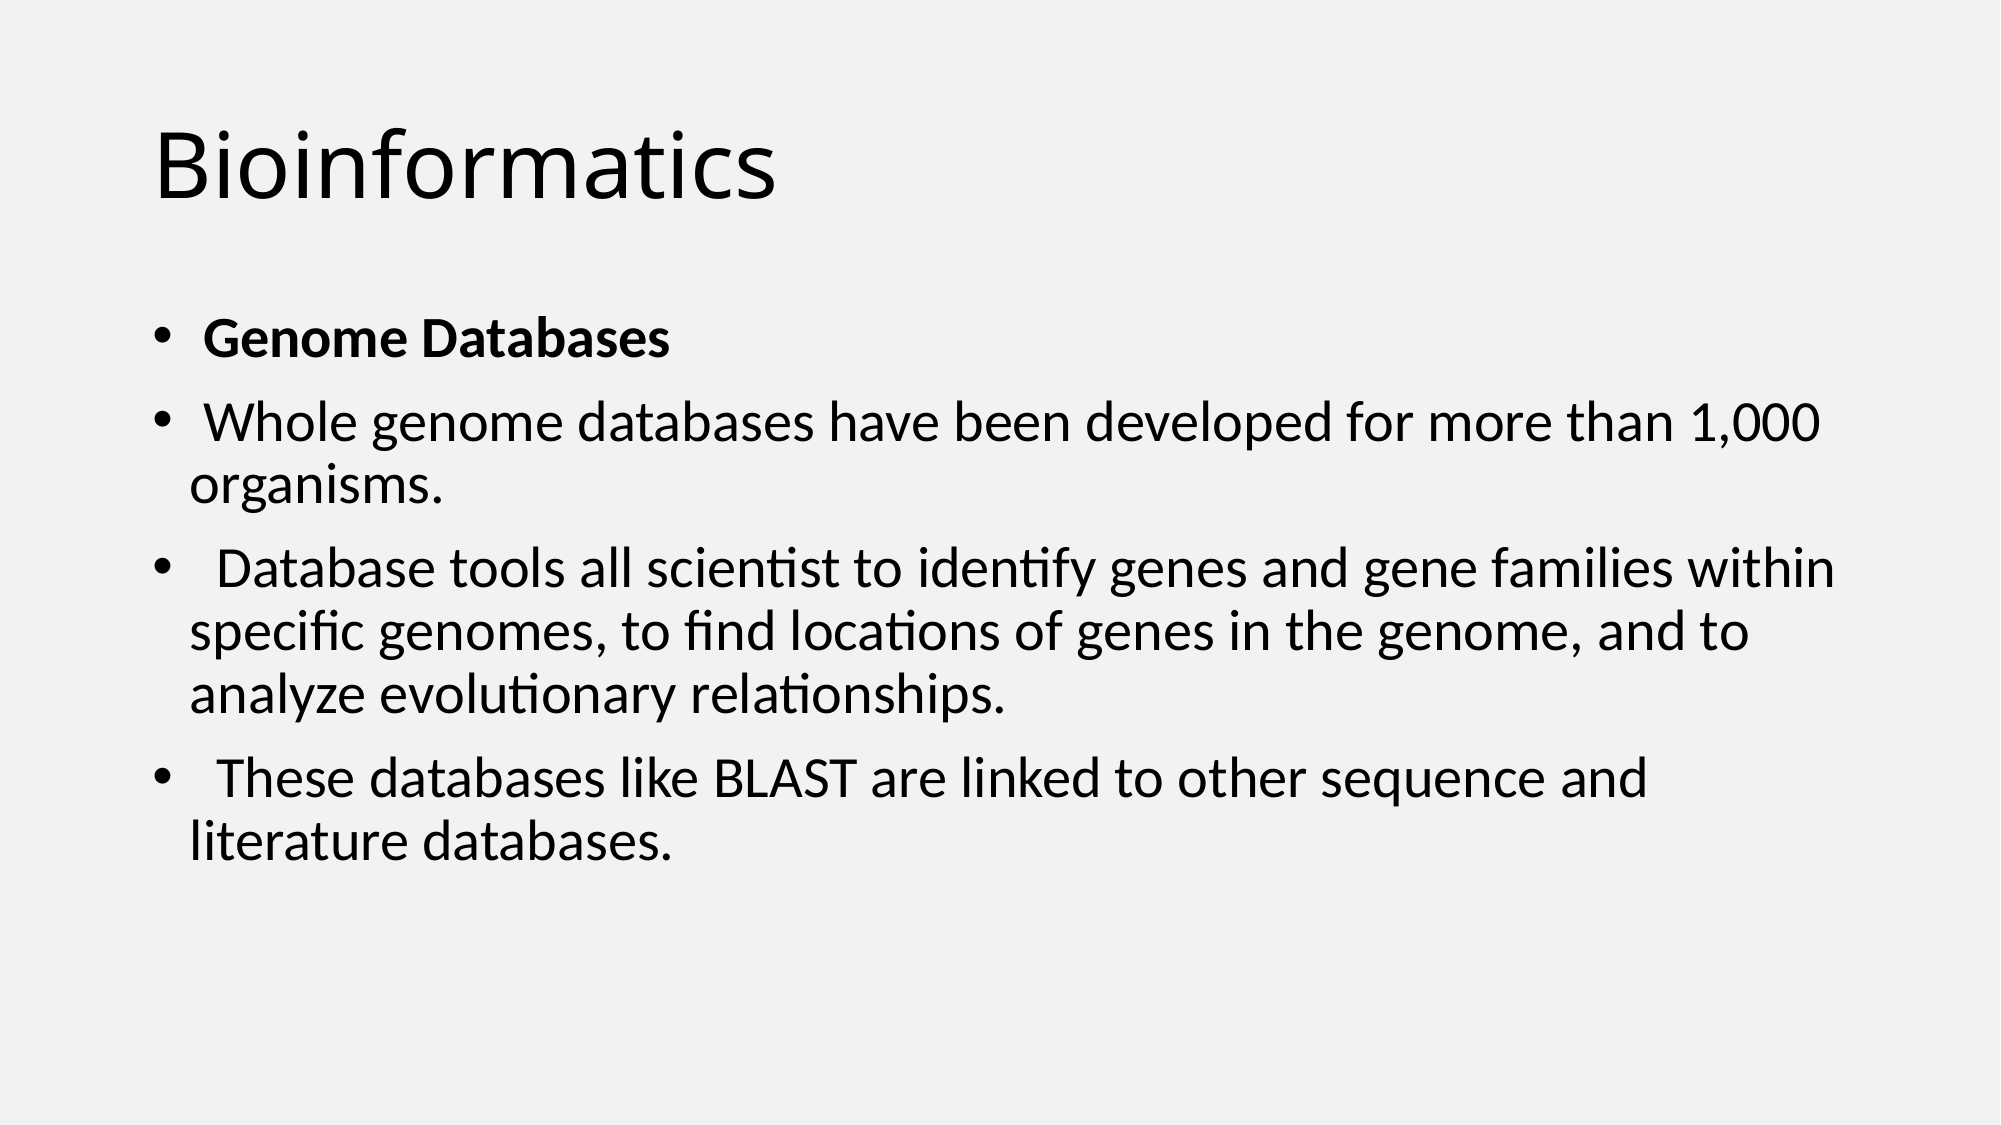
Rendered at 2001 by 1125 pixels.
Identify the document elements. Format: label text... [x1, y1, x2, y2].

list Genome Databases Whole genome databases have been developed for more than 1,000 organisms. Database tools all scientist to identify genes and gene families within specific genomes, to find locations of genes in the genome, and to analyze evolutionary relationships. These databases like BLAST are linked to other sequence and literature databases. [137, 299, 1863, 1014]
title Bioinformatics [137, 59, 1863, 278]
